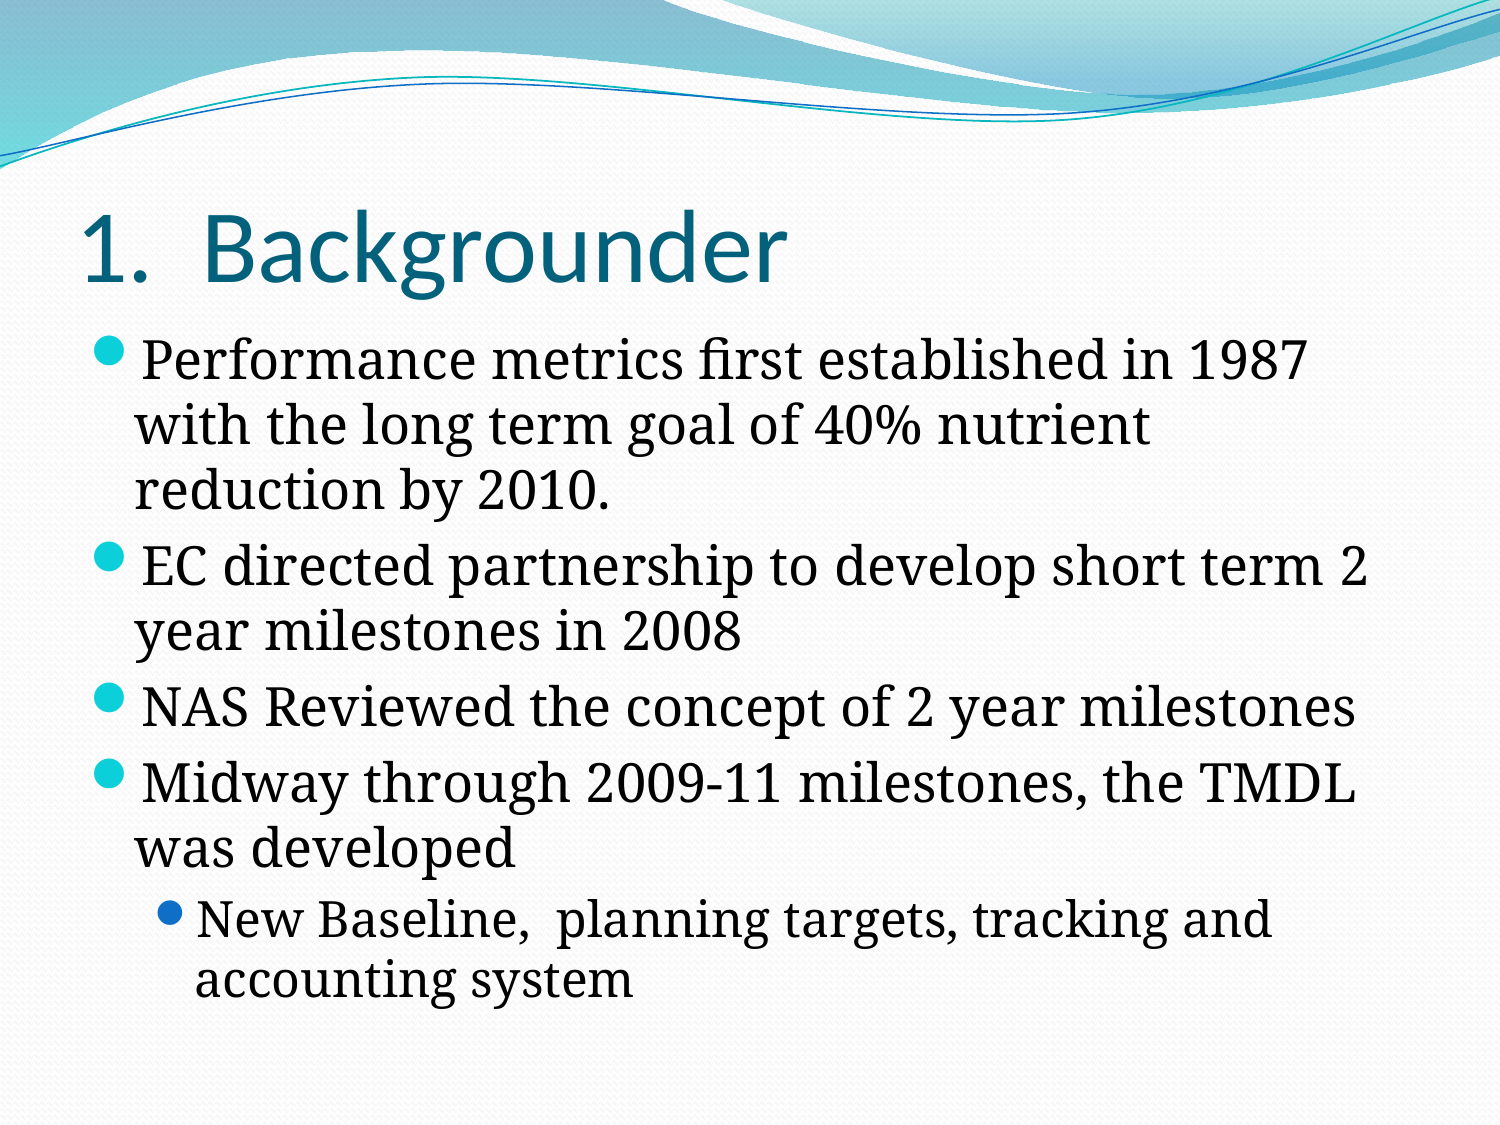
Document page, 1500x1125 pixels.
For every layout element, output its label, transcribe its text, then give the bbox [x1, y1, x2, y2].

list Performance metrics first established in 1987 with the long term goal of 40% nutrient reduction by 2010. EC directed partnership to develop short term 2 year milestones in 2008 NAS Reviewed the concept of 2 year milestones Midway through 2009-11 milestones, the TMDL was developed New Baseline, planning targets, tracking and accounting system [75, 317, 1425, 1038]
title 1. Backgrounder [75, 115, 1425, 303]
